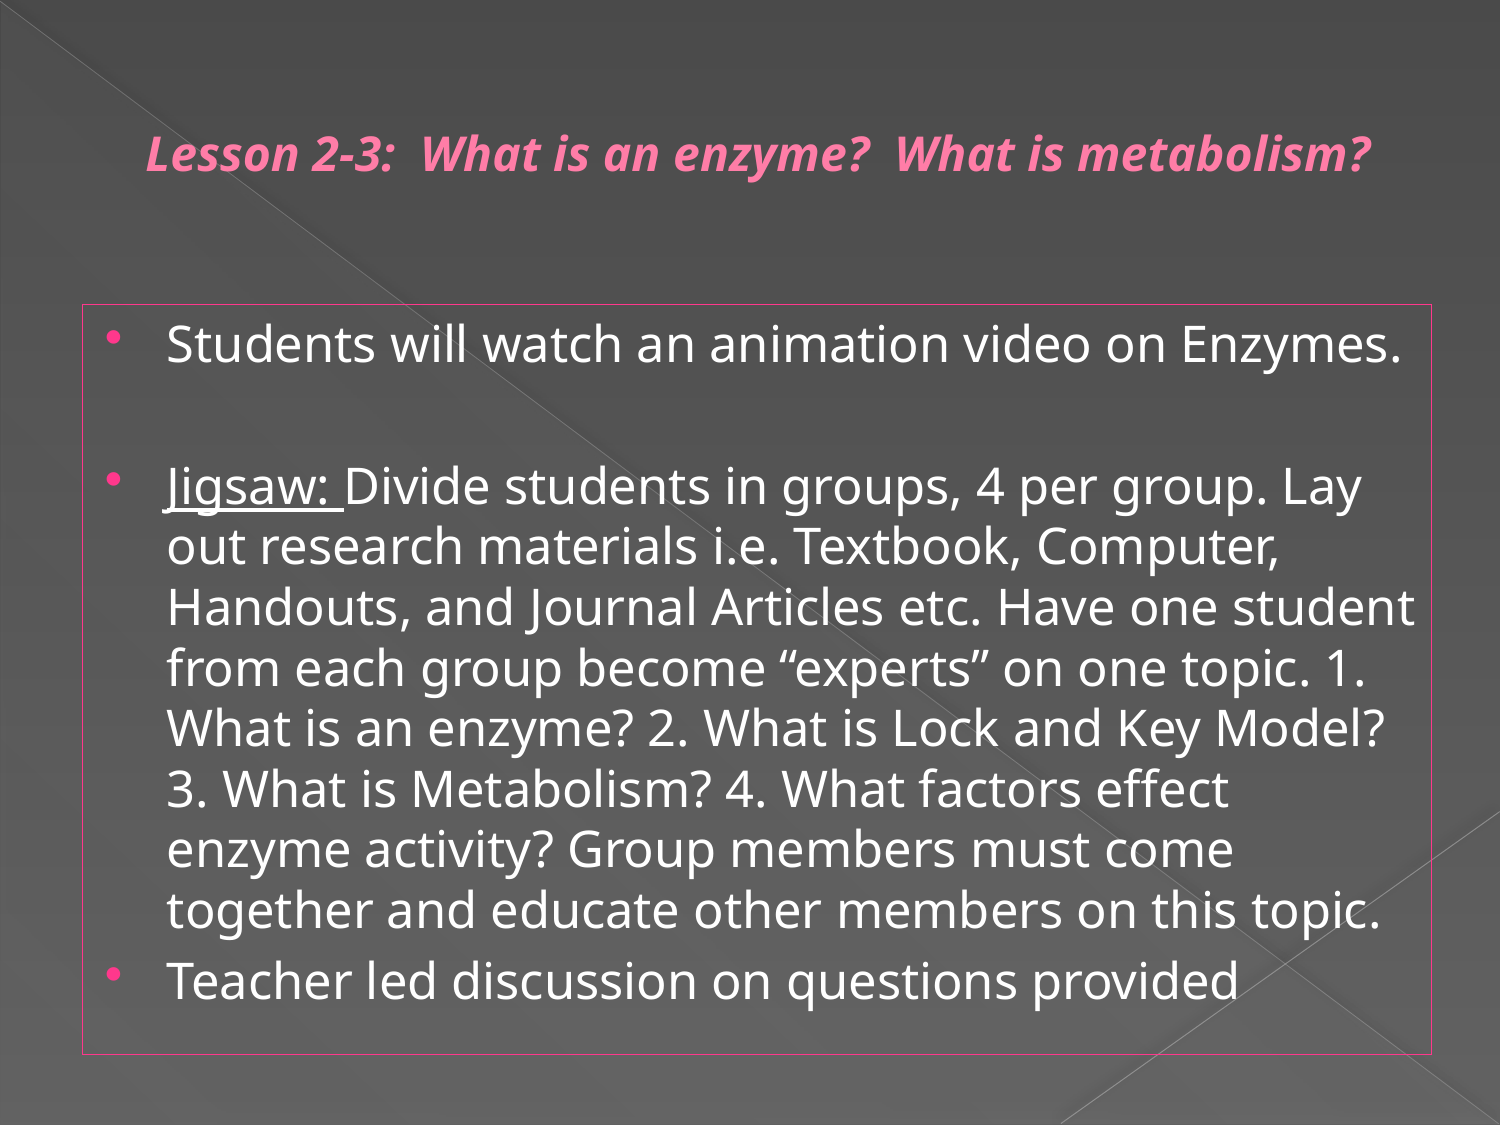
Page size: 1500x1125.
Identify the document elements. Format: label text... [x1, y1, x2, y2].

title Lesson 2-3: What is an enzyme? What is metabolism? [82, 93, 1432, 270]
list Students will watch an animation video on Enzymes. Jigsaw: Divide students in groups, 4 per group. Lay out research materials i.e. Textbook, Computer, Handouts, and Journal Articles etc. Have one student from each group become “experts” on one topic. 1. What is an enzyme? 2. What is Lock and Key Model? 3. What is Metabolism? 4. What factors effect enzyme activity? Group members must come together and educate other members on this topic. Teacher led discussion on questions provided [82, 304, 1432, 1055]
